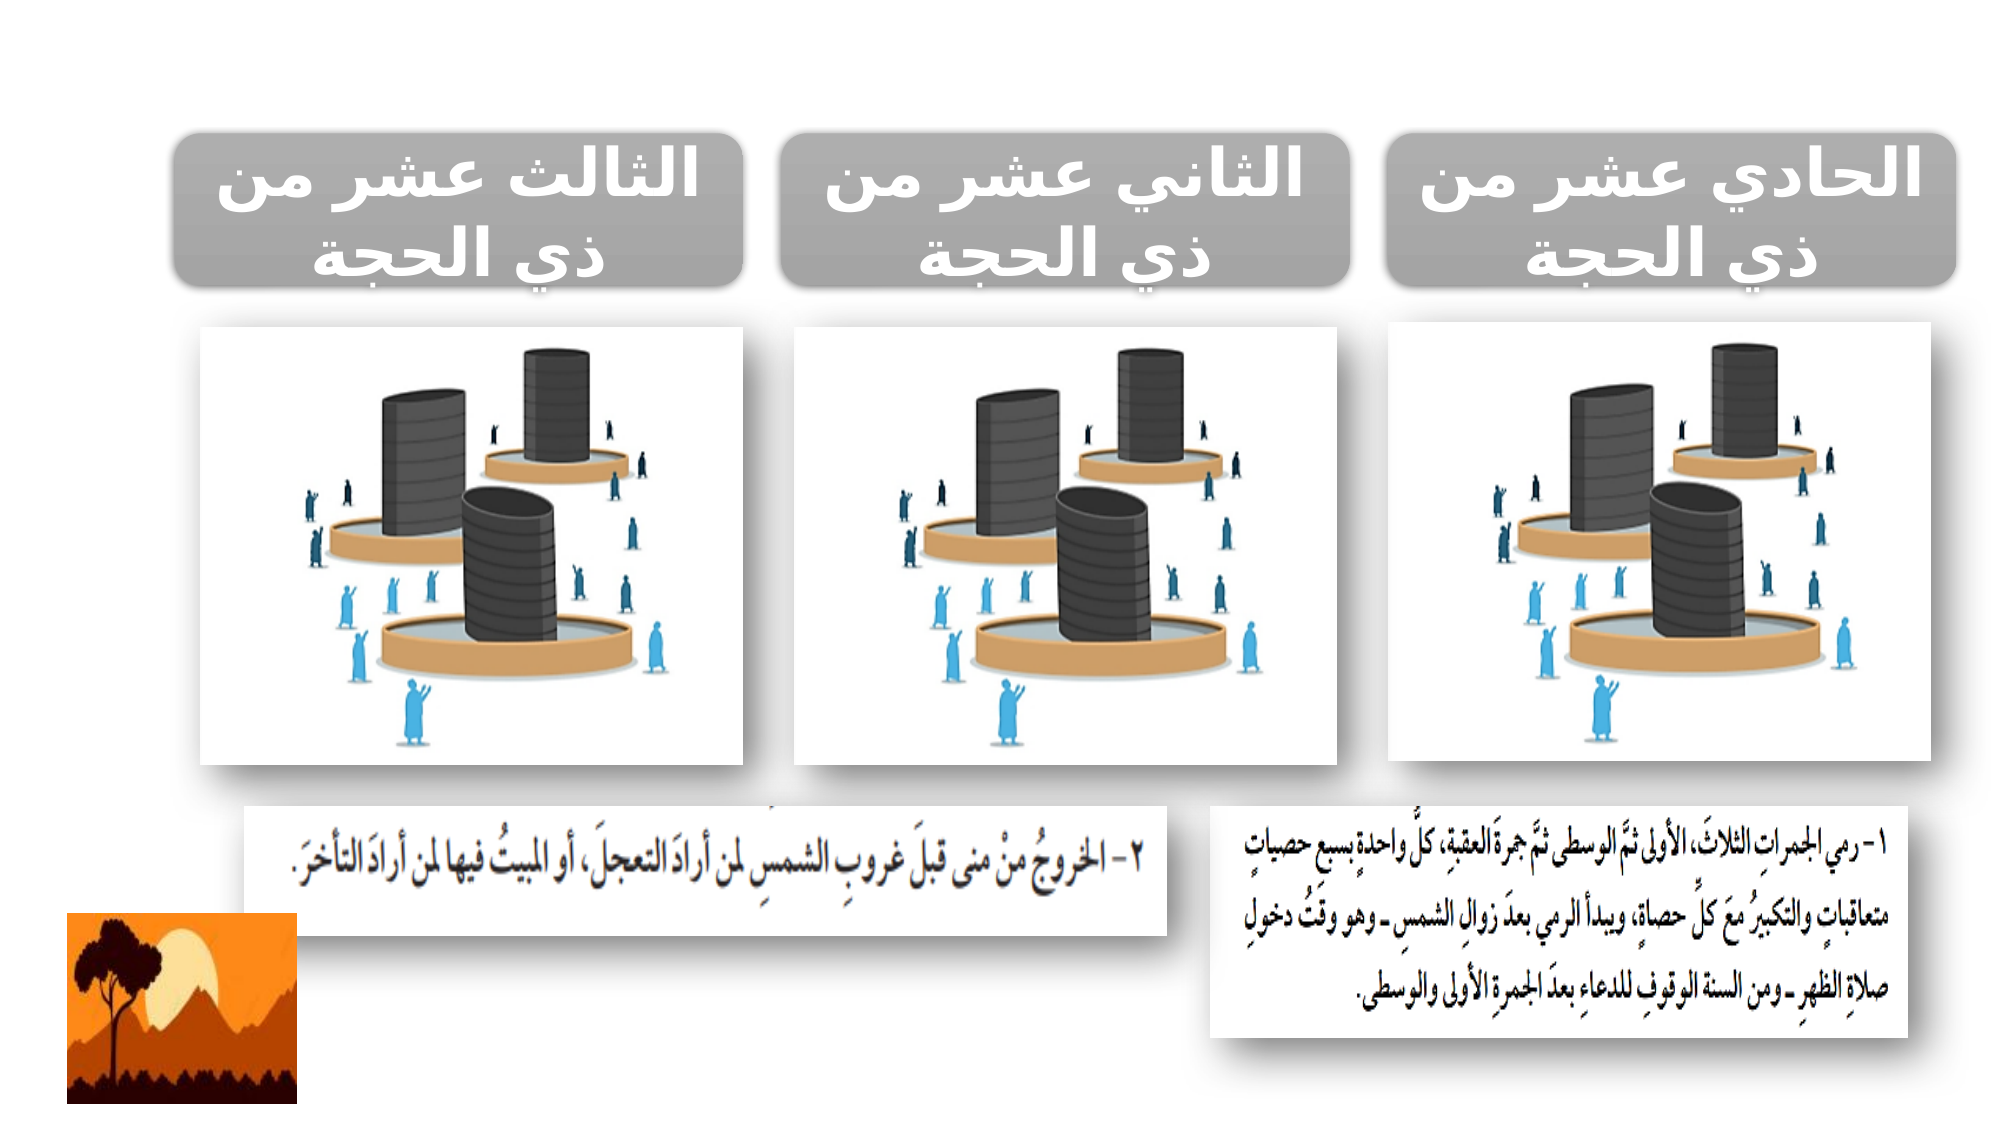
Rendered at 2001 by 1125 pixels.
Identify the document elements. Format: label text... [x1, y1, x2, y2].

text_box الثالث عشر من ذي الحجة [174, 133, 744, 286]
picture [1210, 806, 1908, 1038]
text_box الحادي عشر من ذي الحجة [1388, 133, 1957, 286]
picture [794, 327, 1337, 765]
picture [200, 327, 743, 765]
text_box الثاني عشر من ذي الحجة [781, 133, 1350, 286]
picture [1387, 322, 1931, 761]
picture [67, 806, 1167, 1104]
